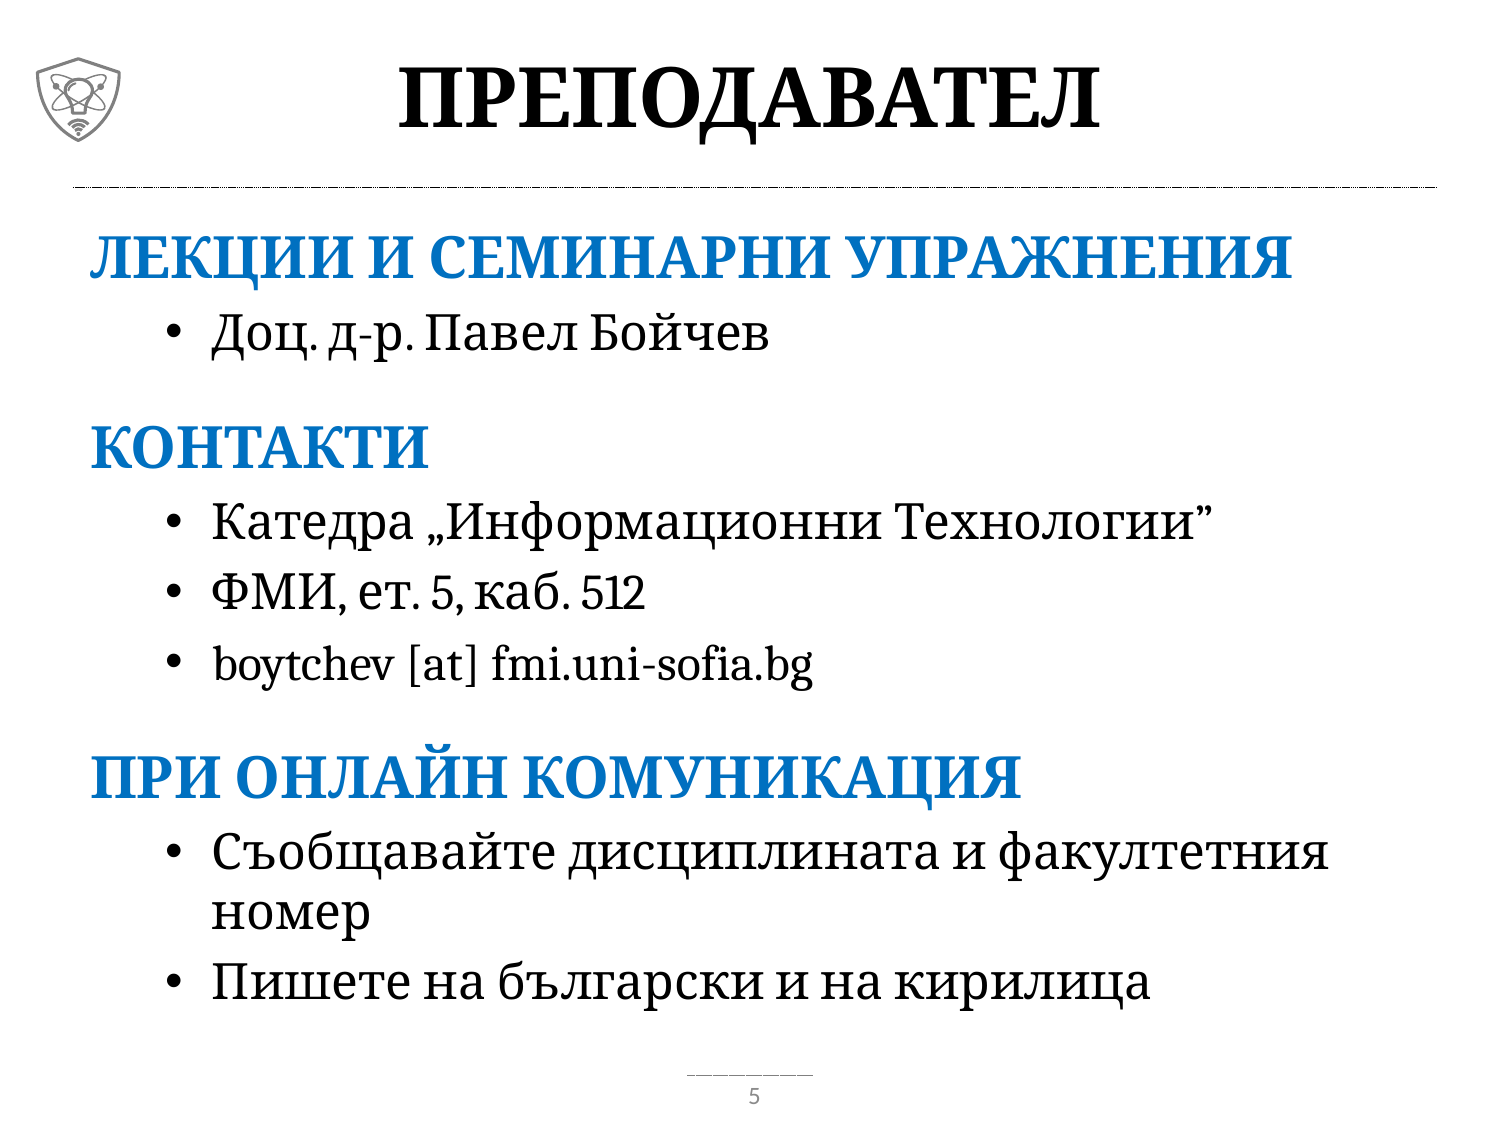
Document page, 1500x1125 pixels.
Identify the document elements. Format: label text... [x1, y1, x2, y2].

title Преподавател [0, 0, 1500, 188]
slide_number 5 [579, 1065, 930, 1125]
list Лекции и семинарни упражнения Доц. д-р. Павел Бойчев Контакти Катедра „Информационни Технологии” ФМИ, ет. 5, каб. 512 boytchev [at] fmi.uni-sofia.bg При онлайн комуникация Съобщавайте дисциплината и факултетния номер Пишете на български и на кирилица [75, 212, 1450, 1063]
